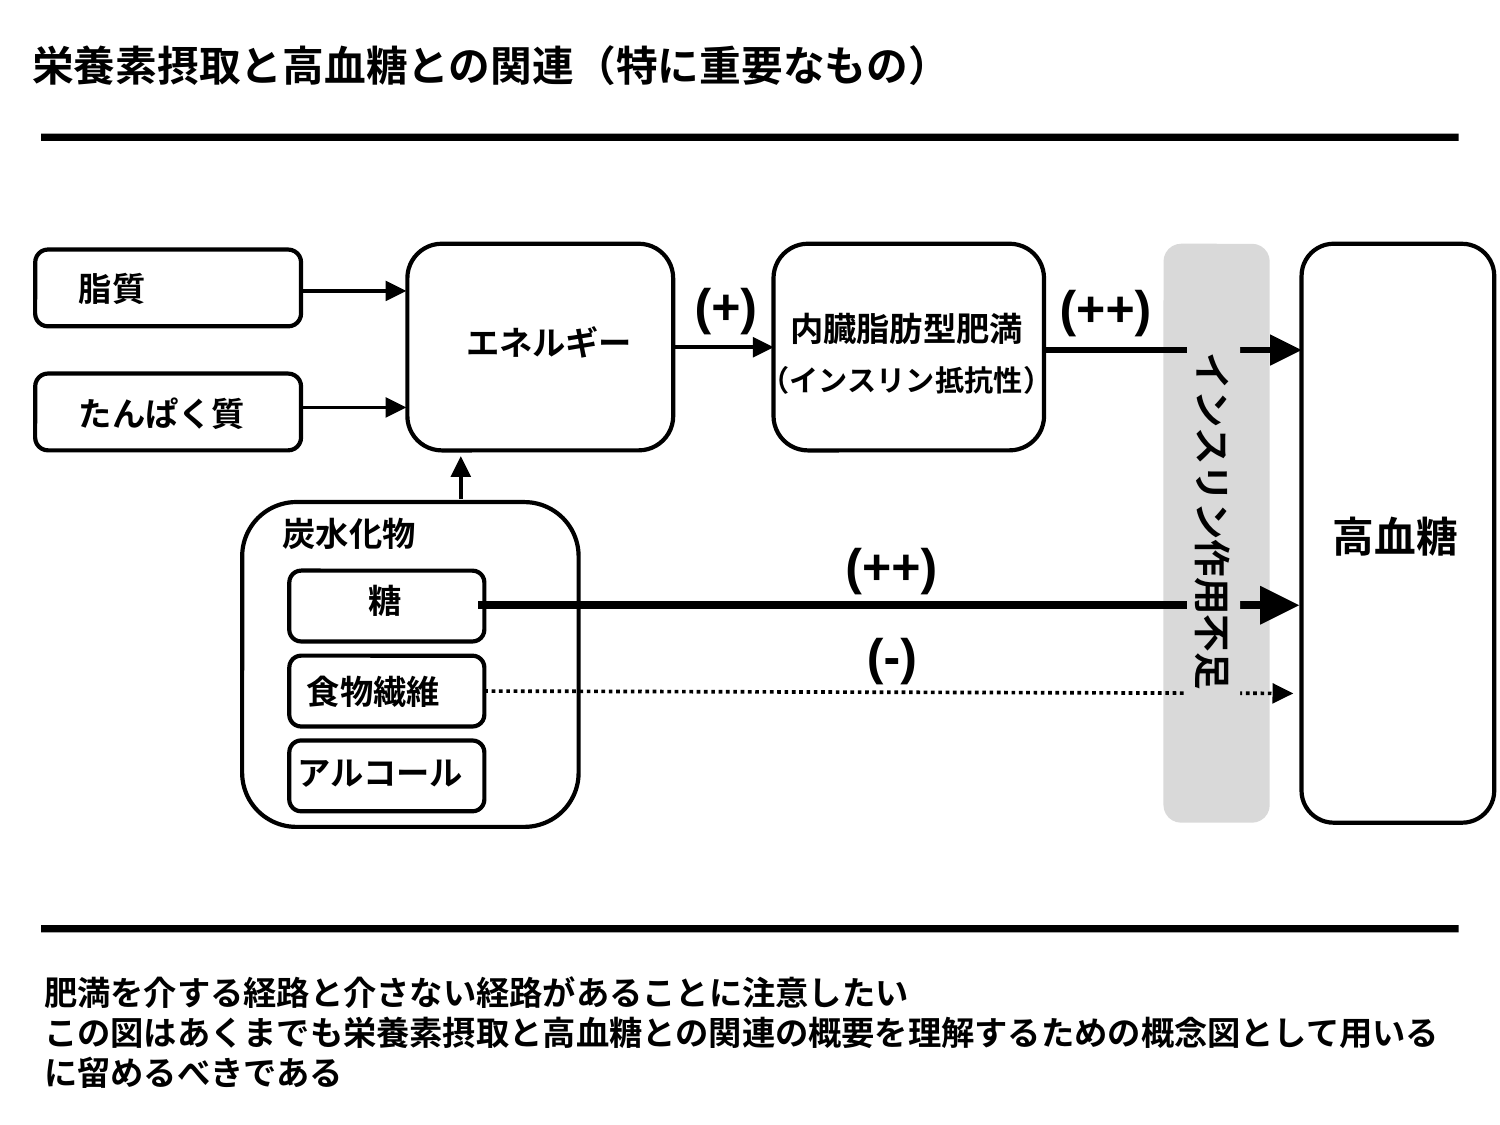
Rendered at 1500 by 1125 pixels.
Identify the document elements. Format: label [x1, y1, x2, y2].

text_box [830, 527, 953, 602]
text_box [17, 7, 1471, 97]
text_box [29, 964, 1475, 1100]
text_box [35, 243, 1495, 827]
